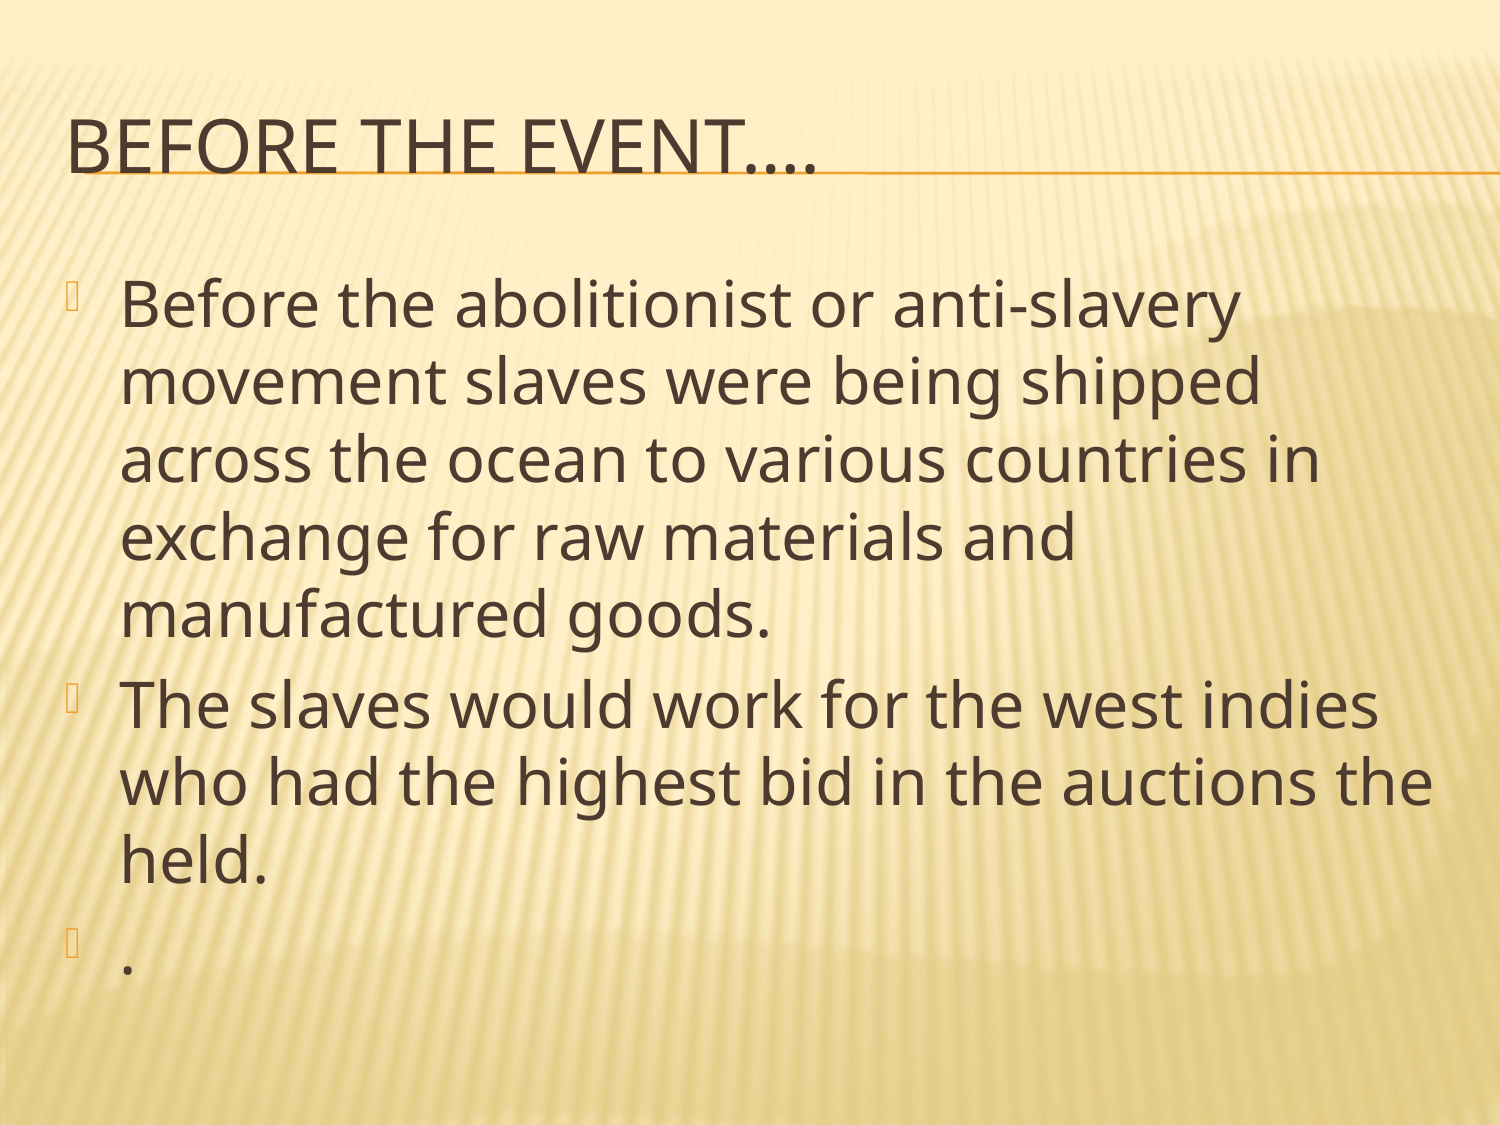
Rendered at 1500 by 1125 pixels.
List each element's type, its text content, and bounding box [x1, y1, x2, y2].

list Before the abolitionist or anti-slavery movement slaves were being shipped across the ocean to various countries in exchange for raw materials and manufactured goods. The slaves would work for the west indies who had the highest bid in the auctions the held. . [50, 254, 1475, 998]
title Before The Event…. [50, 75, 1475, 213]
